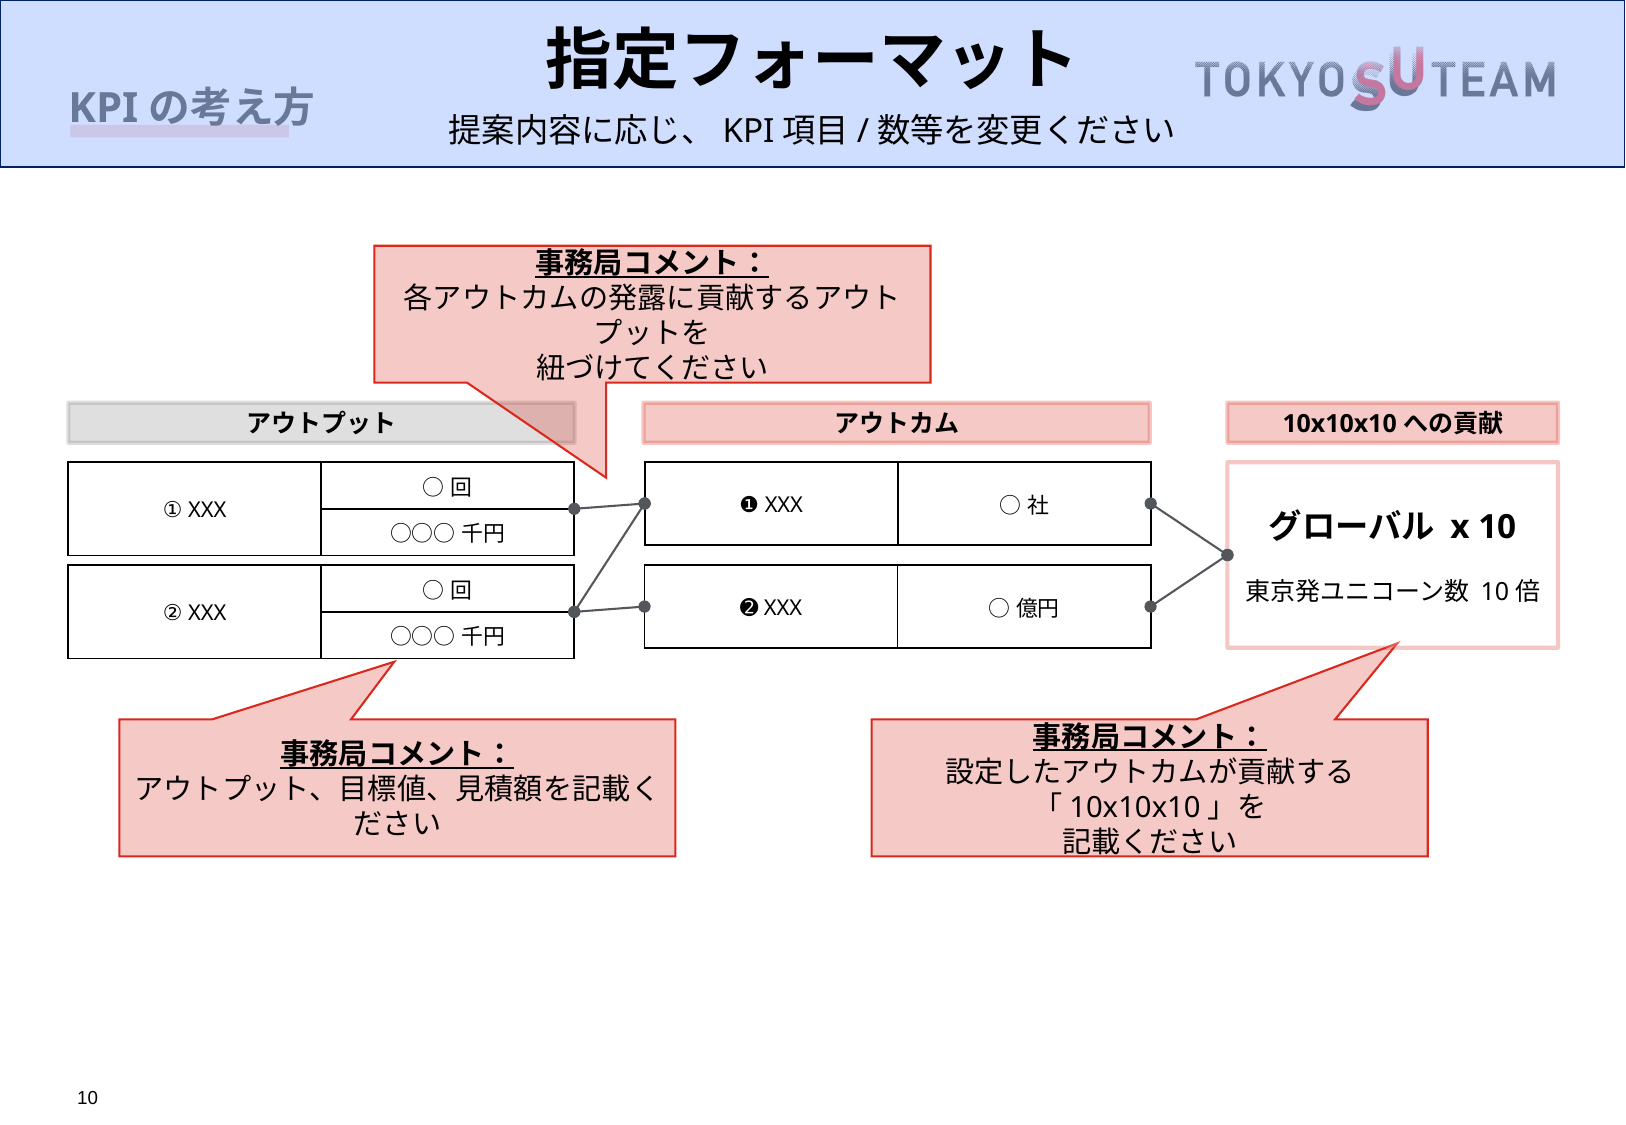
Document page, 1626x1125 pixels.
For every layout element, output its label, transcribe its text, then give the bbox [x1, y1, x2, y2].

text_box 事務局コメント： 設定したアウトカムが貢献する「10x10x10」を 記載ください [871, 650, 1428, 857]
table_header ○社 [899, 463, 1150, 544]
table_header ② XXX [69, 566, 320, 658]
text_box 事務局コメント： 各アウトカムの発露に貢献するアウトプットを 紐づけてください [374, 245, 931, 478]
table_cell ○○○千円 [322, 613, 573, 658]
table_header ○回 [322, 463, 573, 508]
table_cell ○○○千円 [322, 510, 568, 555]
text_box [1150, 554, 1228, 607]
table_header ❶ XXX [646, 463, 897, 544]
slide_number 10 [68, 1080, 98, 1109]
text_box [1150, 503, 1228, 554]
table_header ○回 [322, 566, 568, 611]
table_header ○億円 [898, 566, 1150, 647]
text_box グローバル x 10 東京発ユニコーン数 10倍 [1225, 460, 1560, 650]
text_box アウトカム [641, 401, 1152, 445]
table_header ➋ XXX [645, 566, 897, 647]
text_box 10x10x10への貢献 [1225, 401, 1560, 445]
table_header ① XXX [69, 463, 320, 555]
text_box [574, 509, 645, 606]
text_box 事務局コメント： アウトプット、目標値、見積額を記載ください [119, 661, 676, 857]
text_box 指定フォーマット 提案内容に応じ、KPI項目/数等を変更ください [0, 0, 1625, 167]
picture [1194, 45, 1557, 115]
text_box アウトプット [66, 401, 556, 445]
